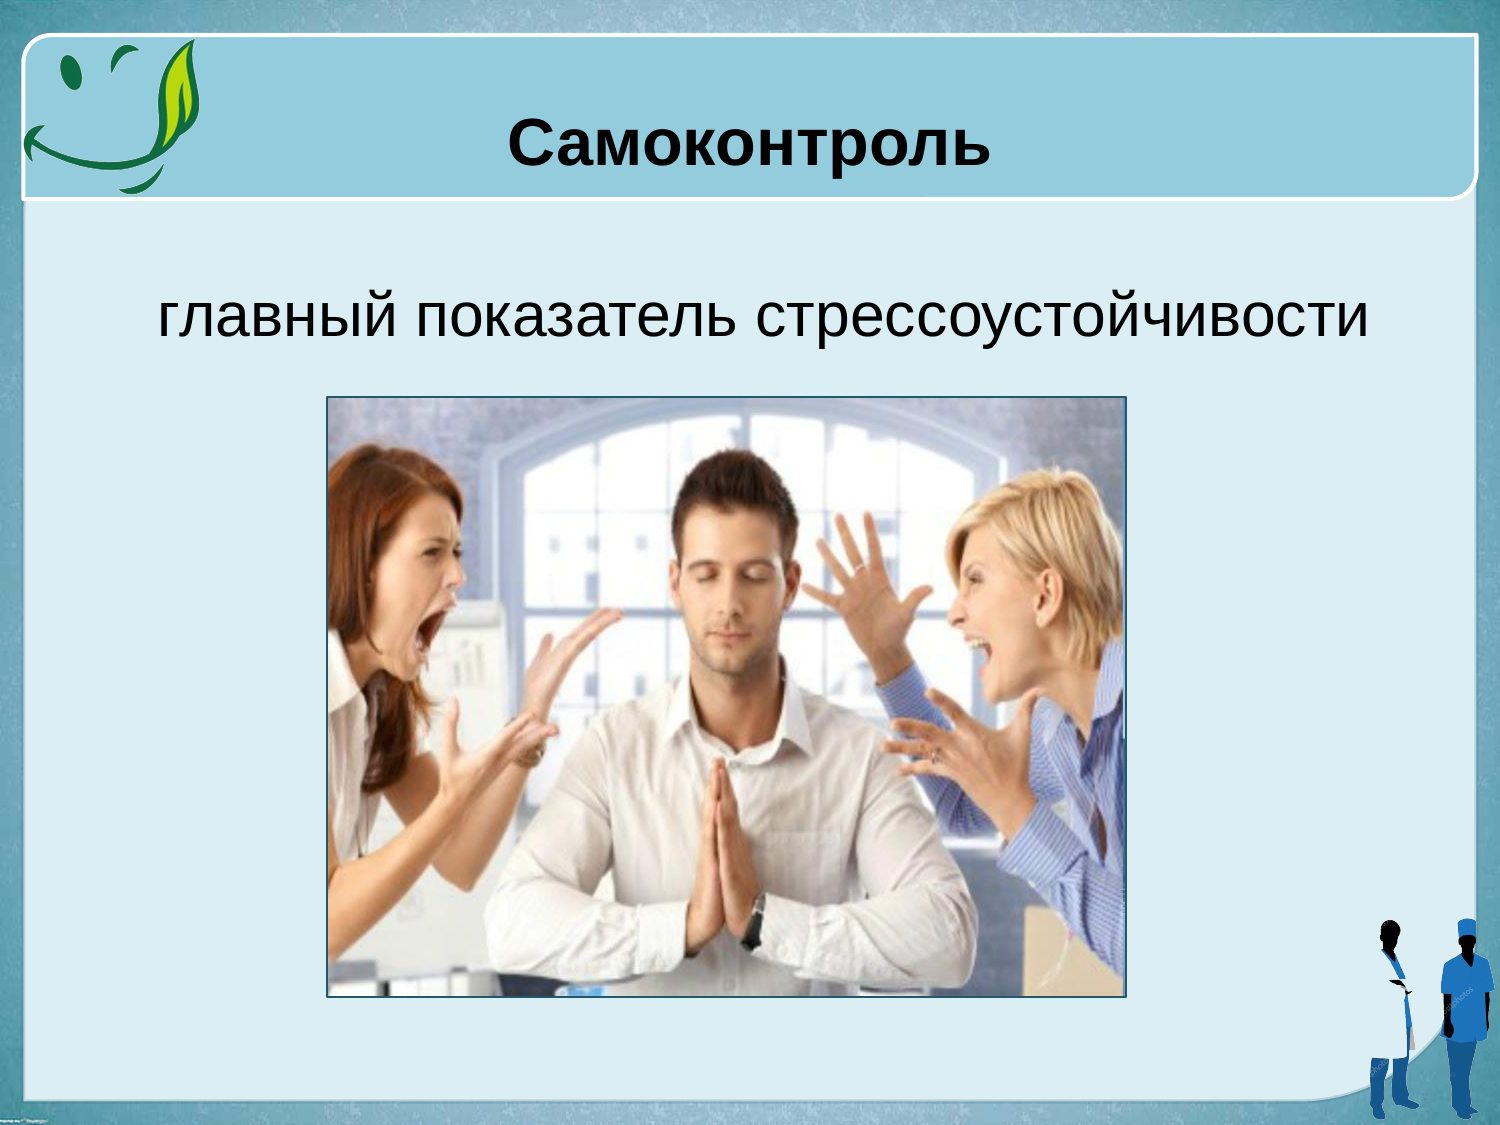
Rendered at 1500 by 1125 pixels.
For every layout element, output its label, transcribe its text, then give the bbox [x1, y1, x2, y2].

picture [0, 0, 1500, 1125]
title Самоконтроль [75, 45, 1425, 233]
list главный показатель стрессоустойчивости [75, 262, 1425, 411]
